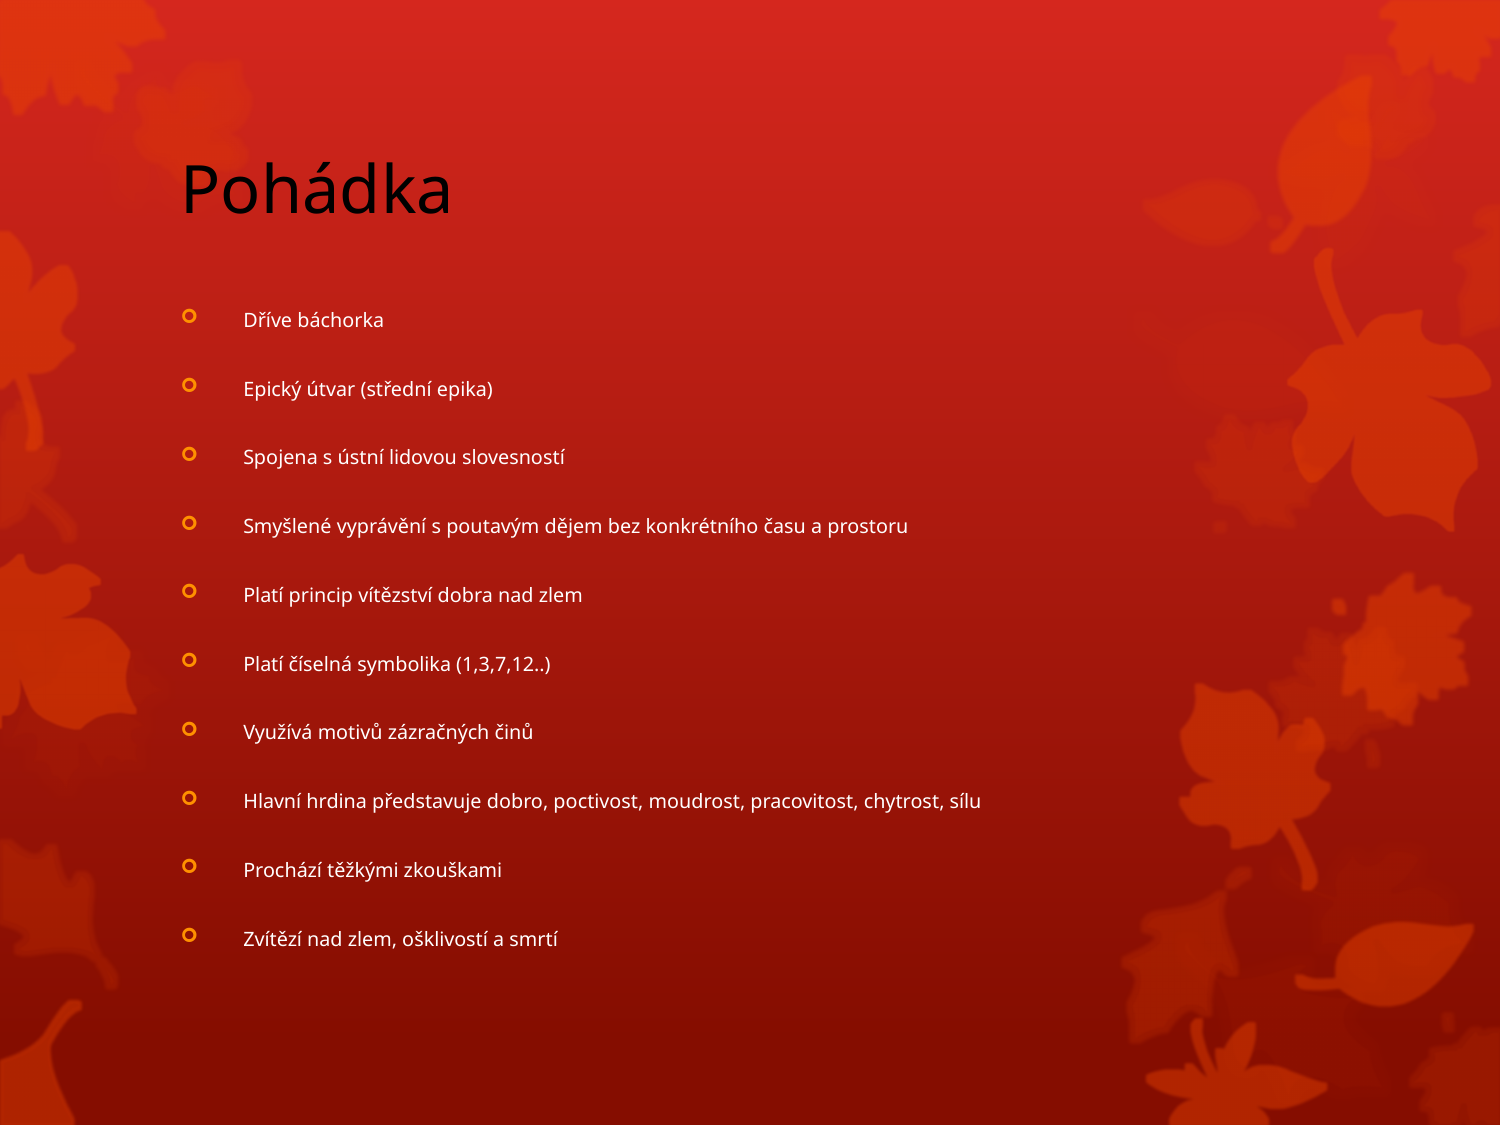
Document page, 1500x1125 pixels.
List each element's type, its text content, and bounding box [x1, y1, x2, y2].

title Pohádka [165, 110, 1335, 263]
list Dříve báchorka Epický útvar (střední epika) Spojena s ústní lidovou slovesností Smyšlené vyprávění s poutavým dějem bez konkrétního času a prostoru Platí princip vítězství dobra nad zlem Platí číselná symbolika (1,3,7,12..) Využívá motivů zázračných činů Hlavní hrdina představuje dobro, poctivost, moudrost, pracovitost, chytrost, sílu Prochází těžkými zkouškami Zvítězí nad zlem, ošklivostí a smrtí [165, 296, 1335, 962]
